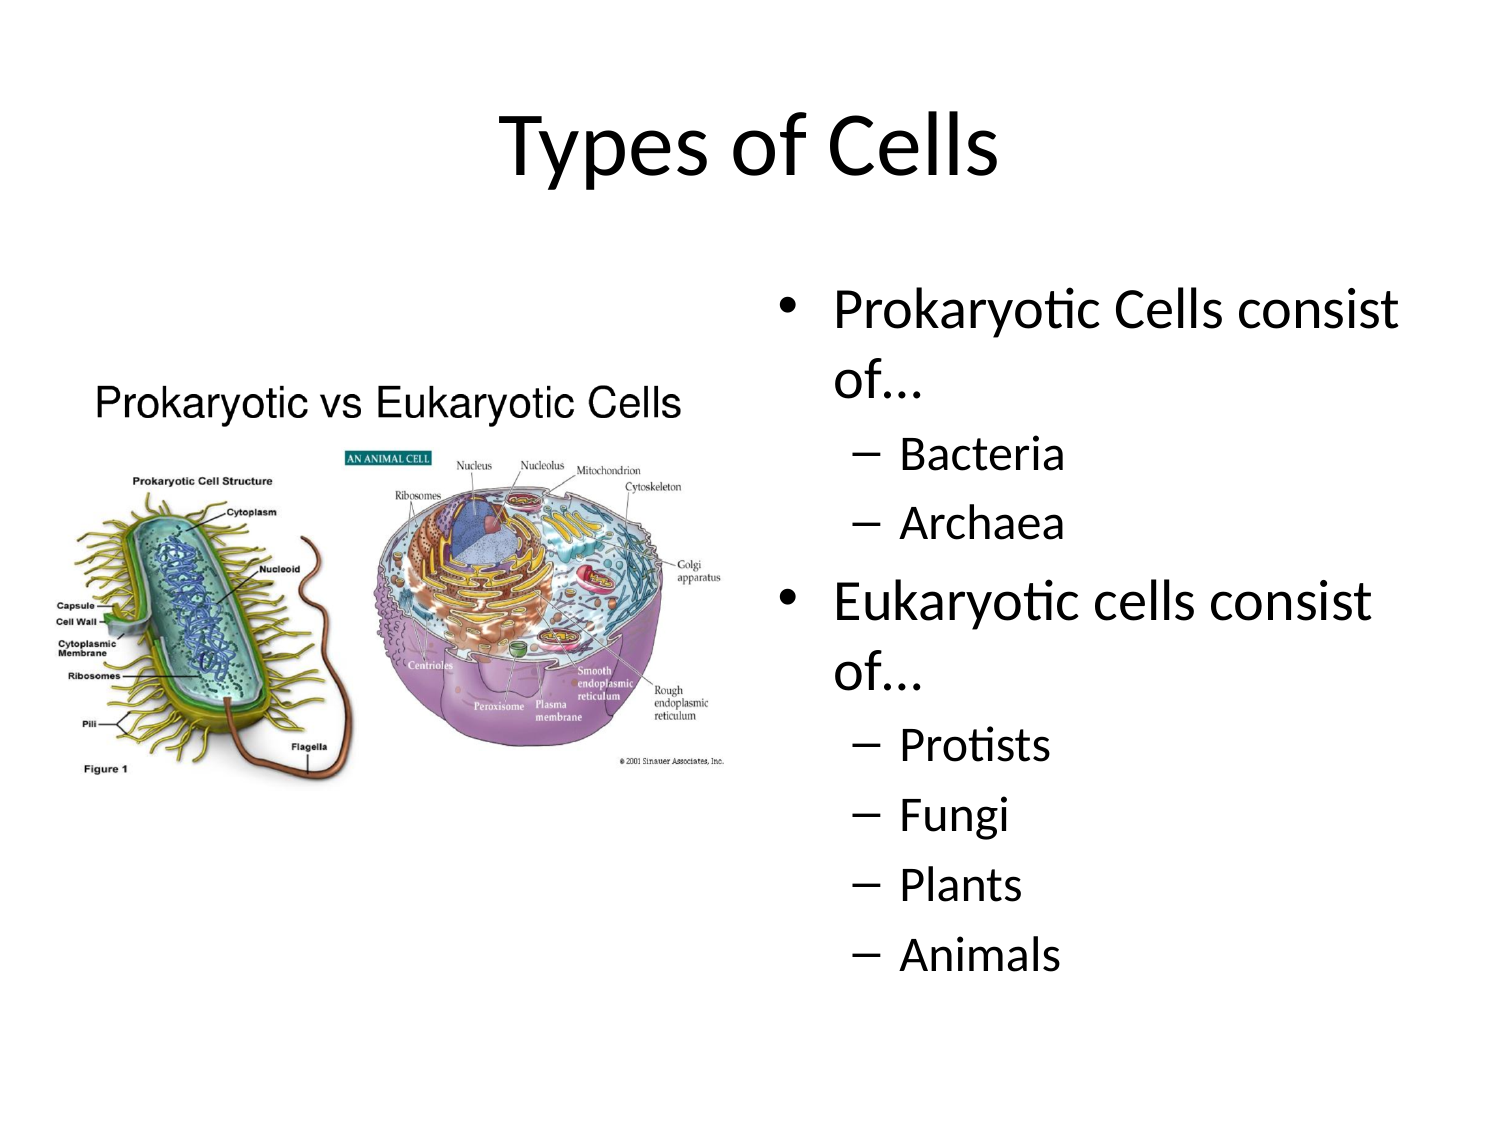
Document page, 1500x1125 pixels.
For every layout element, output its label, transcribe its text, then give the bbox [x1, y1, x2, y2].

list Prokaryotic Cells consist of… Bacteria Archaea Eukaryotic cells consist of… Protists Fungi Plants Animals [762, 262, 1425, 1005]
title Types of Cells [75, 45, 1425, 233]
picture [37, 336, 738, 862]
